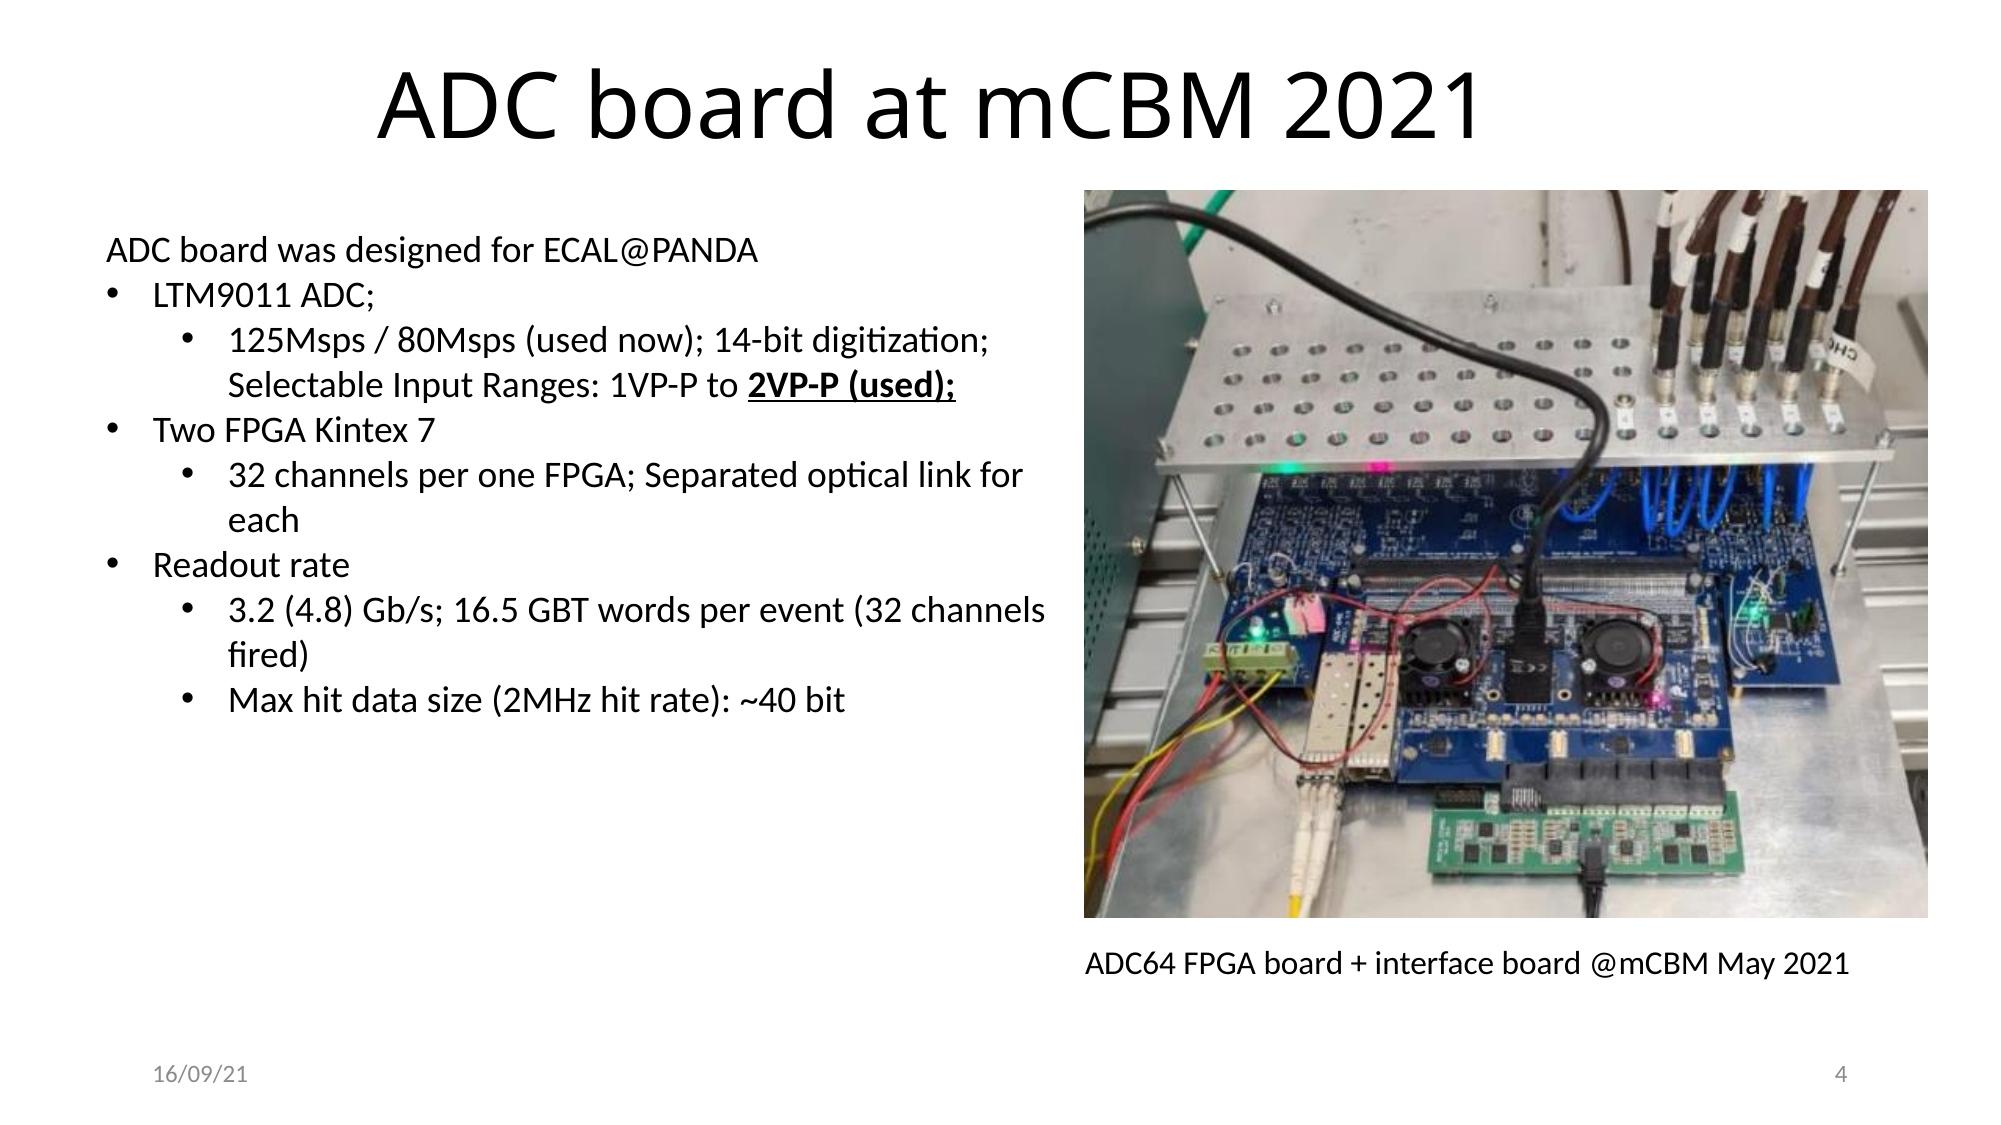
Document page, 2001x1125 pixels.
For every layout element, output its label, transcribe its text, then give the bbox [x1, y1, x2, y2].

title ADC board at mCBM 2021 [72, 0, 1798, 217]
text_box ADC64 FPGA board + interface board @mCBM May 2021 [1070, 933, 1928, 989]
slide_number 4 [1412, 1042, 1863, 1103]
text_box ADC board was designed for ECAL@PANDA LTM9011 ADC; 125Msps / 80Msps (used now); 14-bit digitization; Selectable Input Ranges: 1VP-P to 2VP-P (used); Two FPGA Kintex 7 32 channels per one FPGA; Separated optical link for each Readout rate 3.2 (4.8) Gb/s; 16.5 GBT words per event (32 channels fired) Max hit data size (2MHz hit rate): ~40 bit [16, 217, 1084, 773]
picture [1084, 190, 1928, 918]
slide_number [137, 1042, 588, 1103]
